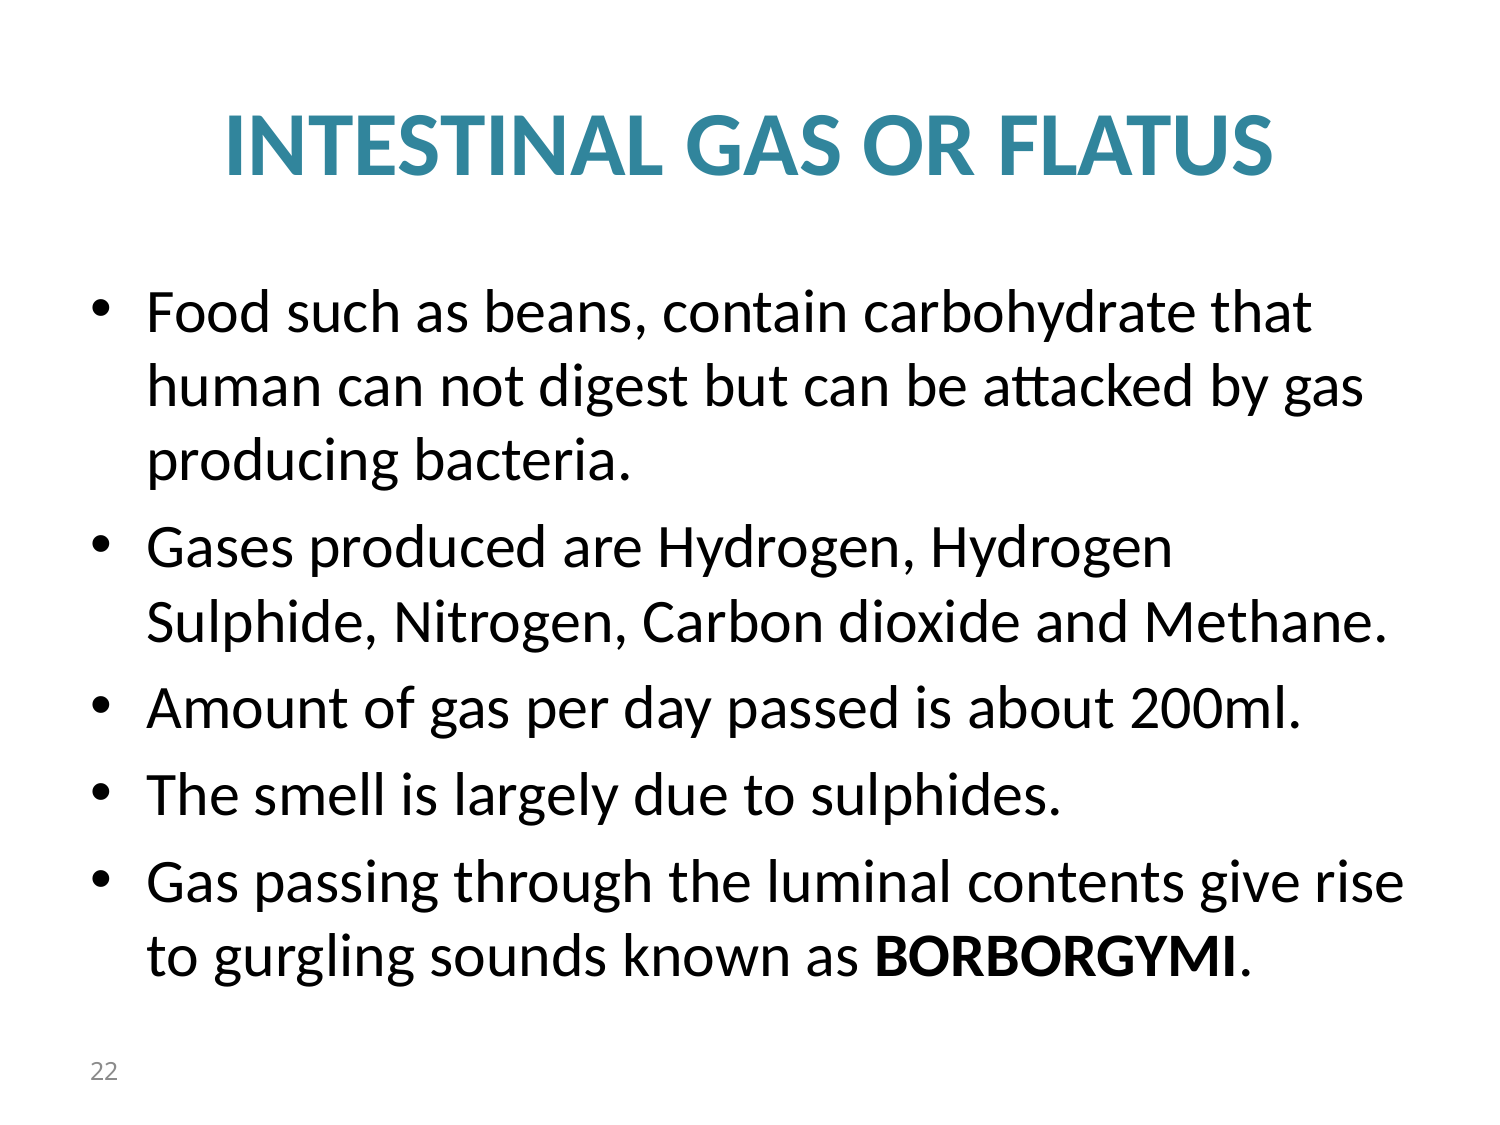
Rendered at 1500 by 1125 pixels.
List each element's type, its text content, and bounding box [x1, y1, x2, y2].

list Food such as beans, contain carbohydrate that human can not digest but can be attacked by gas producing bacteria. Gases produced are Hydrogen, Hydrogen Sulphide, Nitrogen, Carbon dioxide and Methane. Amount of gas per day passed is about 200ml. The smell is largely due to sulphides. Gas passing through the luminal contents give rise to gurgling sounds known as BORBORGYMI. [75, 262, 1425, 1005]
slide_number 22 [75, 1042, 425, 1103]
title INTESTINAL GAS OR FLATUS [75, 45, 1425, 233]
